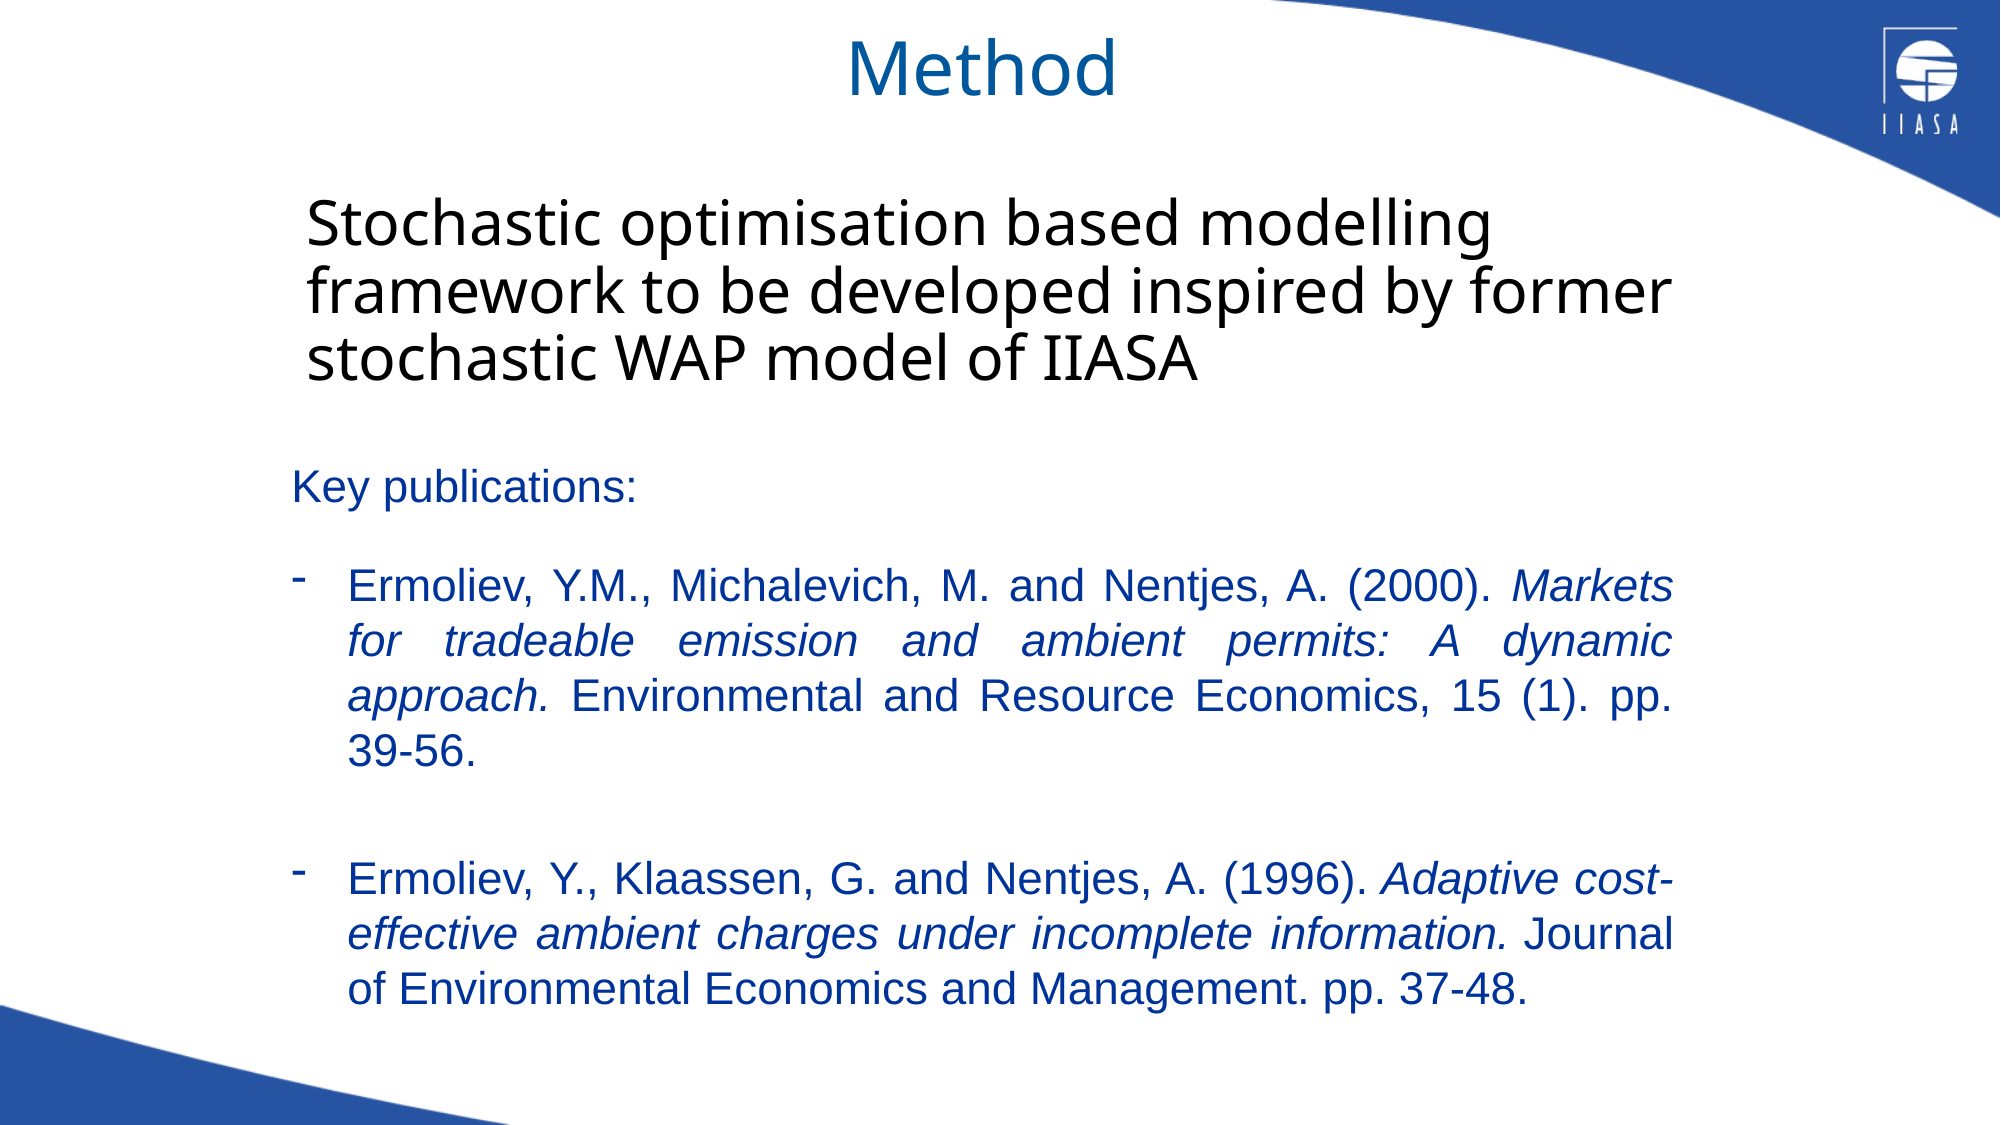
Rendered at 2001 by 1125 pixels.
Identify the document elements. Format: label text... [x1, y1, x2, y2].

text_box Key publications: Ermoliev, Y.M., Michalevich, M. and Nentjes, A. (2000). Markets for tradeable emission and ambient permits: A dynamic approach. Environmental and Resource Economics, 15 (1). pp. 39-56. Ermoliev, Y., Klaassen, G. and Nentjes, A. (1996). Adaptive cost-effective ambient charges under incomplete information. Journal of Environmental Economics and Management. pp. 37-48. [291, 456, 1675, 1035]
list Stochastic optimisation based modelling framework to be developed inspired by former stochastic WAP model of IIASA [291, 184, 1697, 927]
title Method [291, 30, 1675, 184]
picture [0, 0, 2000, 1125]
